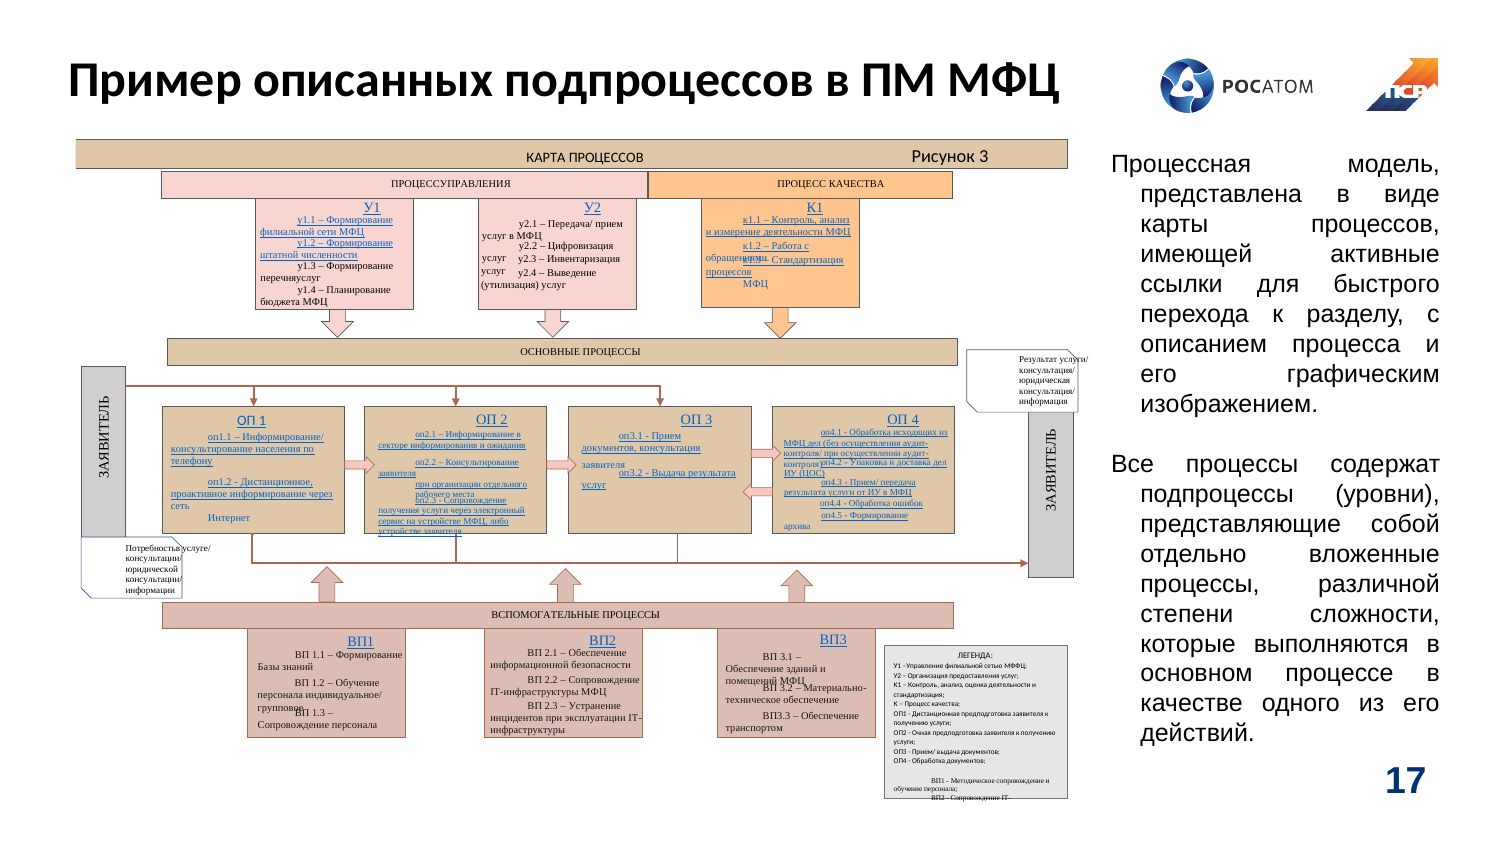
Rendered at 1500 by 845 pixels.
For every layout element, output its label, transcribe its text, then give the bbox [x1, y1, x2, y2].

text_box Процессная модель, представлена в виде карты процессов, имеющей активные ссылки для быстрого перехода к разделу, с описанием процесса и его графическим изображением. Все процессы содержат подпроцессы (уровни), представляющие собой отдельно вложенные процессы, различной степени сложности, которые выполняются в основном процессе в качестве одного из его действий. [1099, 140, 1456, 755]
picture [75, 139, 1097, 822]
picture [1365, 58, 1438, 113]
title Пример описанных подпроцессов в ПМ МФЦ [53, 46, 1306, 127]
picture [1306, 58, 1313, 113]
